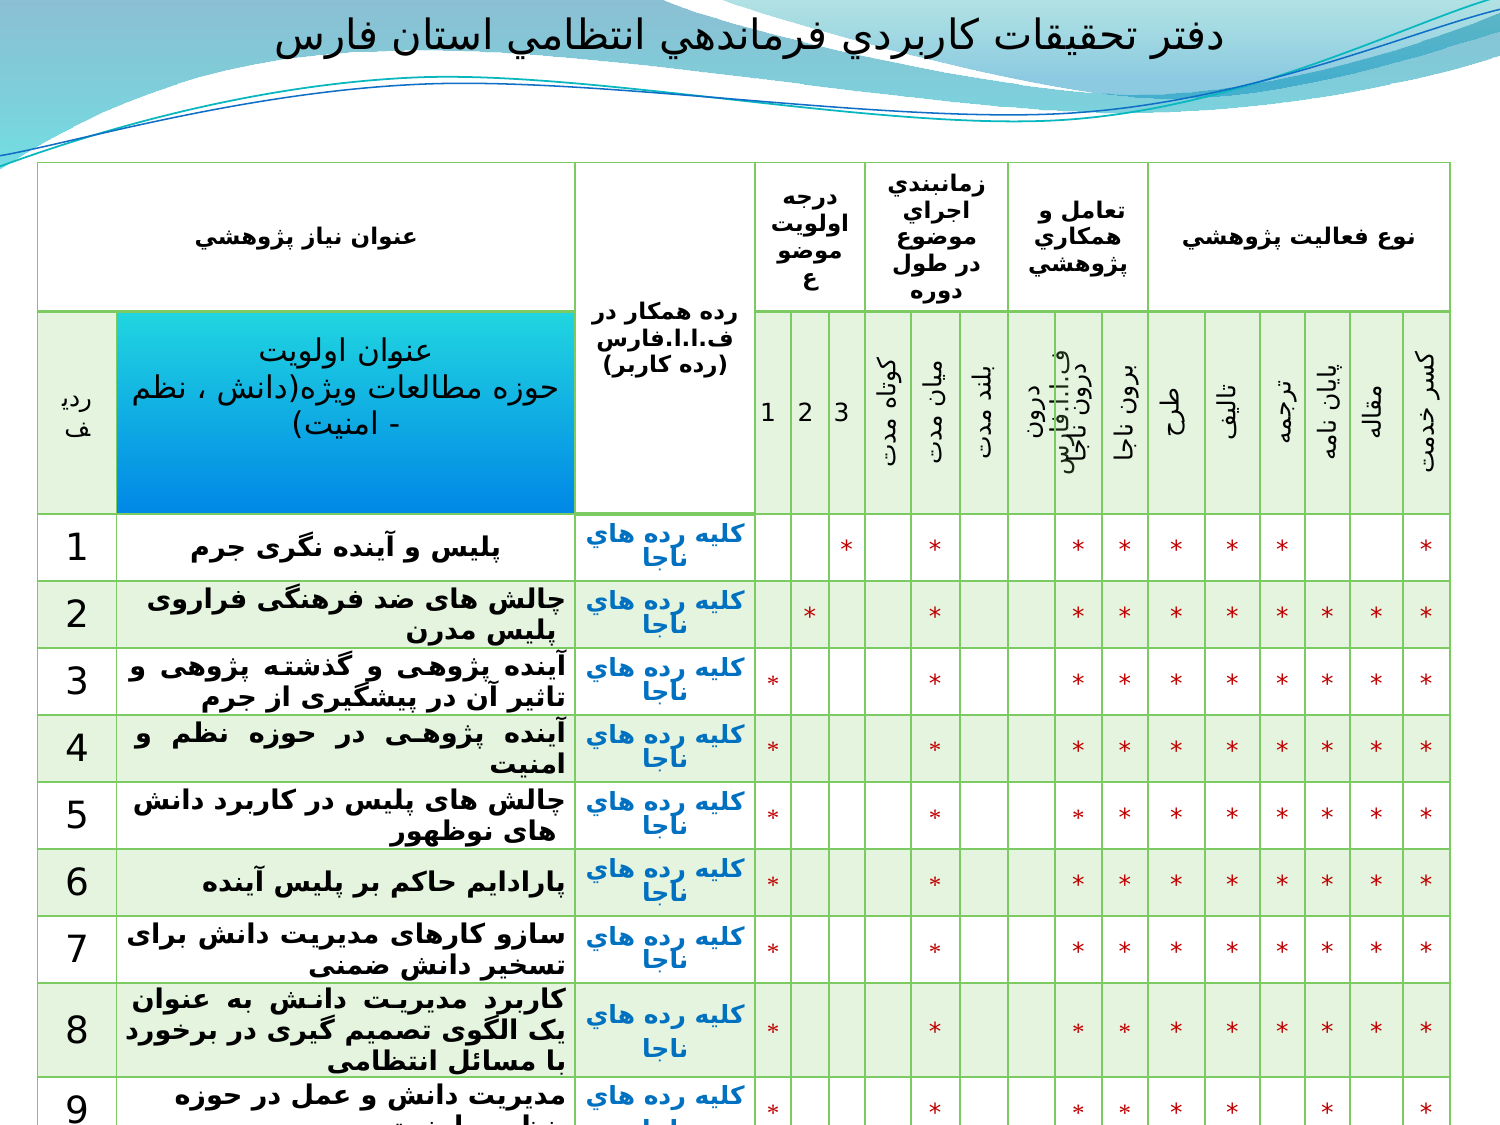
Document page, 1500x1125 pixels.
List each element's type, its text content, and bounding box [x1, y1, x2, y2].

table_cell 4 [38, 716, 116, 781]
table_cell درون ف.ا.ا.فارس [1009, 313, 1054, 513]
table_cell كسر خدمت [1404, 313, 1449, 513]
table_cell 8 [38, 984, 116, 1076]
table_cell * [1103, 716, 1147, 781]
table_cell [961, 649, 1007, 714]
table_cell * [830, 515, 864, 580]
table_cell * [1404, 984, 1449, 1076]
table_cell * [1056, 783, 1101, 848]
table_cell [961, 515, 1007, 580]
table_cell 3 [830, 313, 864, 513]
table_cell * [912, 582, 959, 647]
table_cell * [756, 783, 790, 848]
table_cell * [1149, 783, 1204, 848]
table_cell كليه رده هاي ناجا [576, 649, 754, 714]
table_cell * [1351, 582, 1402, 647]
table_cell [756, 582, 790, 647]
table_cell * [1149, 515, 1204, 580]
table_cell رديف [38, 313, 116, 513]
table_cell * [1056, 984, 1101, 1076]
table_cell * [912, 917, 959, 982]
table_cell كليه رده هاي ناجا [576, 1078, 754, 1125]
table_cell [756, 515, 790, 580]
table_cell كليه رده هاي ناجا [576, 582, 754, 647]
table_cell * [1306, 984, 1349, 1076]
table_cell طرح [1149, 313, 1204, 513]
table_header درجه اولويت موضوع [756, 163, 864, 310]
table_cell * [1206, 716, 1259, 781]
table_cell * [1056, 515, 1101, 580]
table_cell مدیریت دانش و عمل در حوزه نظم و امنیت [117, 1078, 574, 1125]
table_cell [830, 984, 864, 1076]
table_cell [830, 649, 864, 714]
table_cell [830, 783, 864, 848]
table_cell * [912, 850, 959, 915]
table_cell * [1056, 582, 1101, 647]
table_cell * [756, 716, 790, 781]
table_cell * [1103, 582, 1147, 647]
table_cell * [1056, 917, 1101, 982]
table_cell [1351, 1078, 1402, 1125]
table_cell * [756, 984, 790, 1076]
table_cell [792, 850, 828, 915]
table_cell * [912, 783, 959, 848]
table_cell * [756, 649, 790, 714]
table_cell چالش های پلیس در کاربرد دانش های نوظهور [117, 783, 574, 848]
table_cell * [1306, 783, 1349, 848]
table_cell * [756, 850, 790, 915]
table_cell * [1206, 649, 1259, 714]
table_cell * [1404, 783, 1449, 848]
table_cell * [1206, 1078, 1259, 1125]
table_cell [866, 716, 910, 781]
table_cell كليه رده هاي ناجا [576, 850, 754, 915]
table_cell [866, 917, 910, 982]
table_cell 1 [38, 515, 116, 580]
table_cell [830, 716, 864, 781]
table_cell * [1351, 850, 1402, 915]
table_cell [830, 850, 864, 915]
table_cell سازو کارهای مدیریت دانش برای تسخیر دانش ضمنی [117, 917, 574, 982]
table_cell [792, 649, 828, 714]
table_header زمانبندي اجراي موضوع در طول دوره [866, 163, 1007, 310]
table_cell * [1306, 850, 1349, 915]
table_cell * [1261, 984, 1304, 1076]
table_cell * [1351, 917, 1402, 982]
table_header نوع فعاليت پژوهشي [1149, 163, 1449, 310]
table_cell * [1149, 649, 1204, 714]
table_cell [866, 515, 910, 580]
table_cell * [1206, 515, 1259, 580]
table_cell [866, 984, 910, 1076]
table_cell * [1404, 850, 1449, 915]
table_cell * [912, 515, 959, 580]
table_cell [1306, 515, 1349, 580]
table_cell * [1056, 850, 1101, 915]
table_cell 1 [756, 313, 790, 513]
table_cell * [1306, 917, 1349, 982]
table_cell [1351, 515, 1402, 580]
table_cell [1009, 582, 1054, 647]
table_cell [961, 917, 1007, 982]
table_cell * [1404, 649, 1449, 714]
table_cell * [1149, 984, 1204, 1076]
table_cell * [792, 582, 828, 647]
table_cell [830, 917, 864, 982]
table_cell * [1103, 917, 1147, 982]
table_cell * [756, 917, 790, 982]
table_cell آینده پژوهی در حوزه نظم و امنیت [117, 716, 574, 781]
table_cell * [1306, 1078, 1349, 1125]
table_cell * [1206, 783, 1259, 848]
table_cell * [1206, 984, 1259, 1076]
table_cell [830, 582, 864, 647]
table_cell * [1261, 917, 1304, 982]
table_cell * [1103, 850, 1147, 915]
table_cell [792, 716, 828, 781]
table_cell [961, 783, 1007, 848]
table_cell [1009, 984, 1054, 1076]
table_cell * [912, 1078, 959, 1125]
table_cell [866, 1078, 910, 1125]
table_cell * [1149, 917, 1204, 982]
table_cell [830, 1078, 864, 1125]
table_cell [961, 850, 1007, 915]
table_cell آینده پژوهی و گذشته پژوهی و تاثیر آن در پیشگیری از جرم [117, 649, 574, 714]
table_cell كليه رده هاي ناجا [576, 783, 754, 848]
table_cell * [756, 1078, 790, 1125]
table_cell * [1351, 649, 1402, 714]
table_cell * [1404, 582, 1449, 647]
table_cell * [1206, 850, 1259, 915]
table_cell * [1351, 783, 1402, 848]
table_cell * [1206, 582, 1259, 647]
table_cell * [1261, 850, 1304, 915]
table_cell چالش های ضد فرهنگی فراروی پلیس مدرن [117, 582, 574, 647]
table_cell [961, 716, 1007, 781]
table_cell * [1206, 917, 1259, 982]
table_cell كليه رده هاي ناجا [576, 984, 754, 1076]
table_cell [961, 984, 1007, 1076]
table_cell [792, 917, 828, 982]
table_cell بلند مدت [961, 313, 1007, 513]
table_cell 3 [38, 649, 116, 714]
table_header رده همكار در ف.ا.ا.فارس (رده كاربر) [576, 163, 754, 512]
table_cell [866, 783, 910, 848]
table_cell * [1404, 1078, 1449, 1125]
table_header تعامل و همكاري پژوهشي [1009, 163, 1147, 310]
text_box دفتر تحقيقات كاربردي فرماندهي انتظامي استان فارس [0, 0, 1500, 65]
table_cell مقاله [1351, 313, 1402, 513]
table_cell * [1306, 582, 1349, 647]
table_cell * [1306, 649, 1349, 714]
table_cell عنوان اولويت حوزه مطالعات ويژه(دانش ، نظم - امنيت) [117, 313, 574, 513]
table_cell [866, 582, 910, 647]
table_header عنوان نياز پژوهشي [38, 163, 574, 310]
table_cell كليه رده هاي ناجا [576, 917, 754, 982]
table_cell [792, 783, 828, 848]
table_cell * [1351, 984, 1402, 1076]
table_cell * [912, 649, 959, 714]
table_cell * [1261, 515, 1304, 580]
table_cell 2 [792, 313, 828, 513]
table_cell * [1261, 716, 1304, 781]
table_cell * [912, 984, 959, 1076]
table_cell 9 [38, 1078, 116, 1125]
table_cell [792, 1078, 828, 1125]
table_cell * [1103, 1078, 1147, 1125]
table_cell [1009, 917, 1054, 982]
table_cell * [1149, 582, 1204, 647]
table_cell * [1103, 783, 1147, 848]
table_cell كليه رده هاي ناجا [576, 516, 754, 580]
table_cell [961, 582, 1007, 647]
table_cell * [1149, 1078, 1204, 1125]
table_cell * [1149, 850, 1204, 915]
table_cell [866, 850, 910, 915]
table_cell * [1056, 1078, 1101, 1125]
table_cell * [1149, 716, 1204, 781]
table_cell * [1261, 649, 1304, 714]
table_cell [1009, 783, 1054, 848]
table_cell 6 [38, 850, 116, 915]
table_cell * [912, 716, 959, 781]
table_cell کاربرد مدیریت دانش به عنوان یک الگوی تصمیم گیری در برخورد با مسائل انتظامی [117, 984, 574, 1076]
table_cell ميان مدت [912, 313, 959, 513]
table_cell * [1306, 716, 1349, 781]
table_cell * [1351, 716, 1402, 781]
table_cell [1009, 850, 1054, 915]
table_cell برون ناجا [1103, 313, 1147, 513]
table_cell پارادایم حاکم بر پلیس آینده [117, 850, 574, 915]
table_cell پلیس و آینده نگری جرم [117, 515, 574, 580]
table_cell [1009, 649, 1054, 714]
table_cell * [1103, 984, 1147, 1076]
table_cell 5 [38, 783, 116, 848]
table_cell كوتاه مدت [866, 313, 910, 513]
table_cell [1009, 515, 1054, 580]
table_cell * [1404, 716, 1449, 781]
table_cell * [1261, 783, 1304, 848]
table_cell پايان نامه [1306, 313, 1349, 513]
table_cell [1261, 1078, 1304, 1125]
table_cell [1009, 1078, 1054, 1125]
table_cell * [1404, 917, 1449, 982]
table_cell * [1103, 515, 1147, 580]
table_cell 7 [38, 917, 116, 982]
table_cell [792, 515, 828, 580]
table_cell * [1056, 716, 1101, 781]
table_cell درون ناجا [1056, 313, 1101, 513]
table_cell * [1056, 649, 1101, 714]
table_cell كليه رده هاي ناجا [576, 716, 754, 781]
table_cell * [1261, 582, 1304, 647]
table_cell [866, 649, 910, 714]
table_cell ترجمه [1261, 313, 1304, 513]
table_cell تاليف [1206, 313, 1259, 513]
table_cell [792, 984, 828, 1076]
table_cell * [1404, 515, 1449, 580]
table_cell [1009, 716, 1054, 781]
table_cell * [1103, 649, 1147, 714]
table_cell 2 [38, 582, 116, 647]
table_cell [961, 1078, 1007, 1125]
